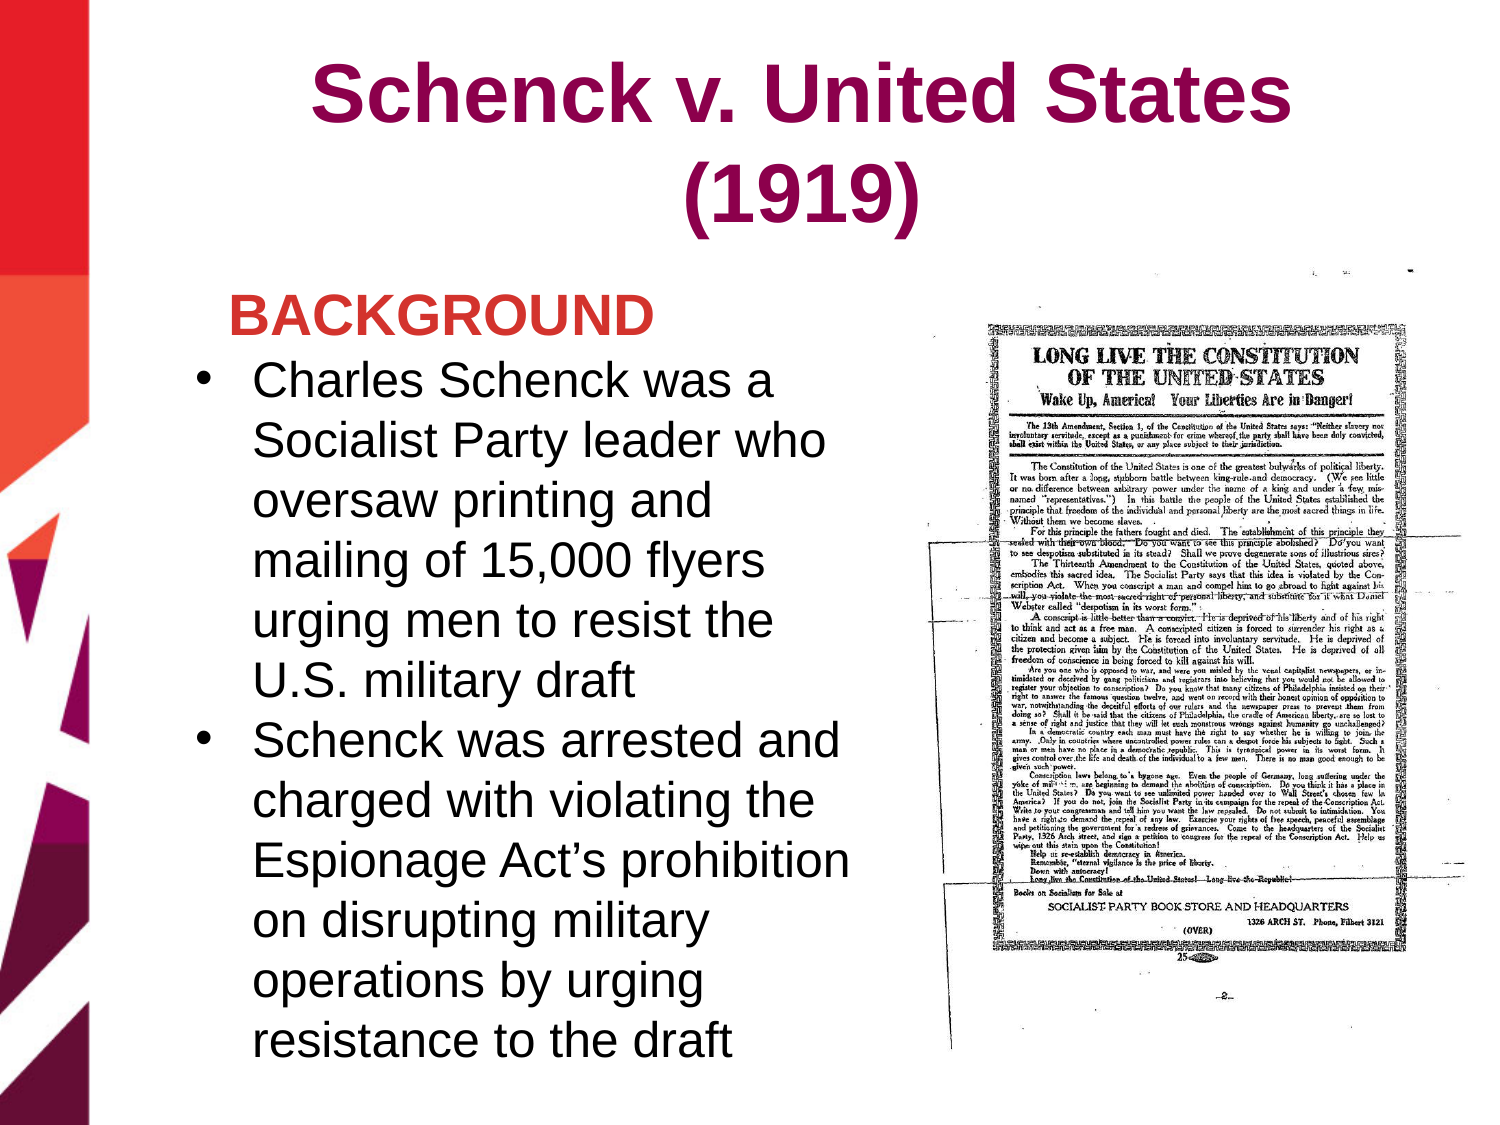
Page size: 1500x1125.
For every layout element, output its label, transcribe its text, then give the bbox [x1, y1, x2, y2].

picture [0, 0, 91, 1125]
picture [924, 267, 1474, 1059]
title Schenck v. United States (1919) [180, 45, 1425, 233]
list BACKGROUND Charles Schenck was a Socialist Party leader who oversaw printing and mailing of 15,000 flyers urging men to resist the U.S. military draft Schenck was arrested and charged with violating the Espionage Act’s prohibition on disrupting military operations by urging resistance to the draft [180, 262, 884, 1005]
